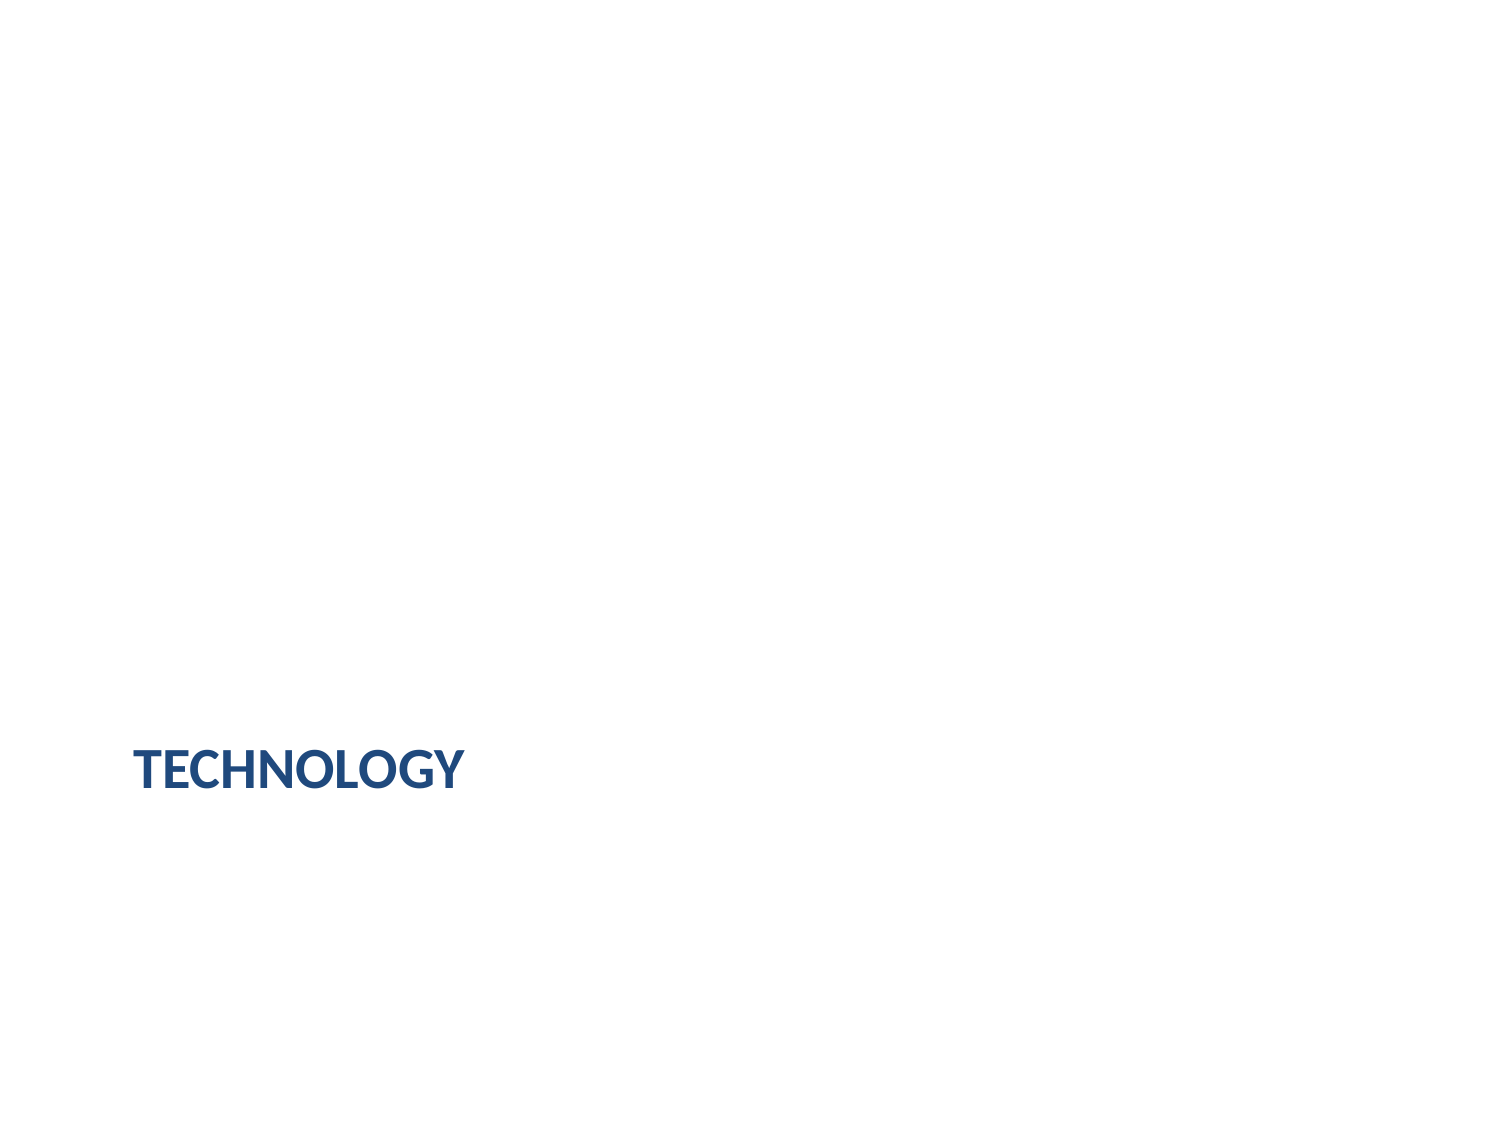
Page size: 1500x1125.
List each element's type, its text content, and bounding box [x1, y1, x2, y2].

title Technology [118, 722, 1394, 947]
